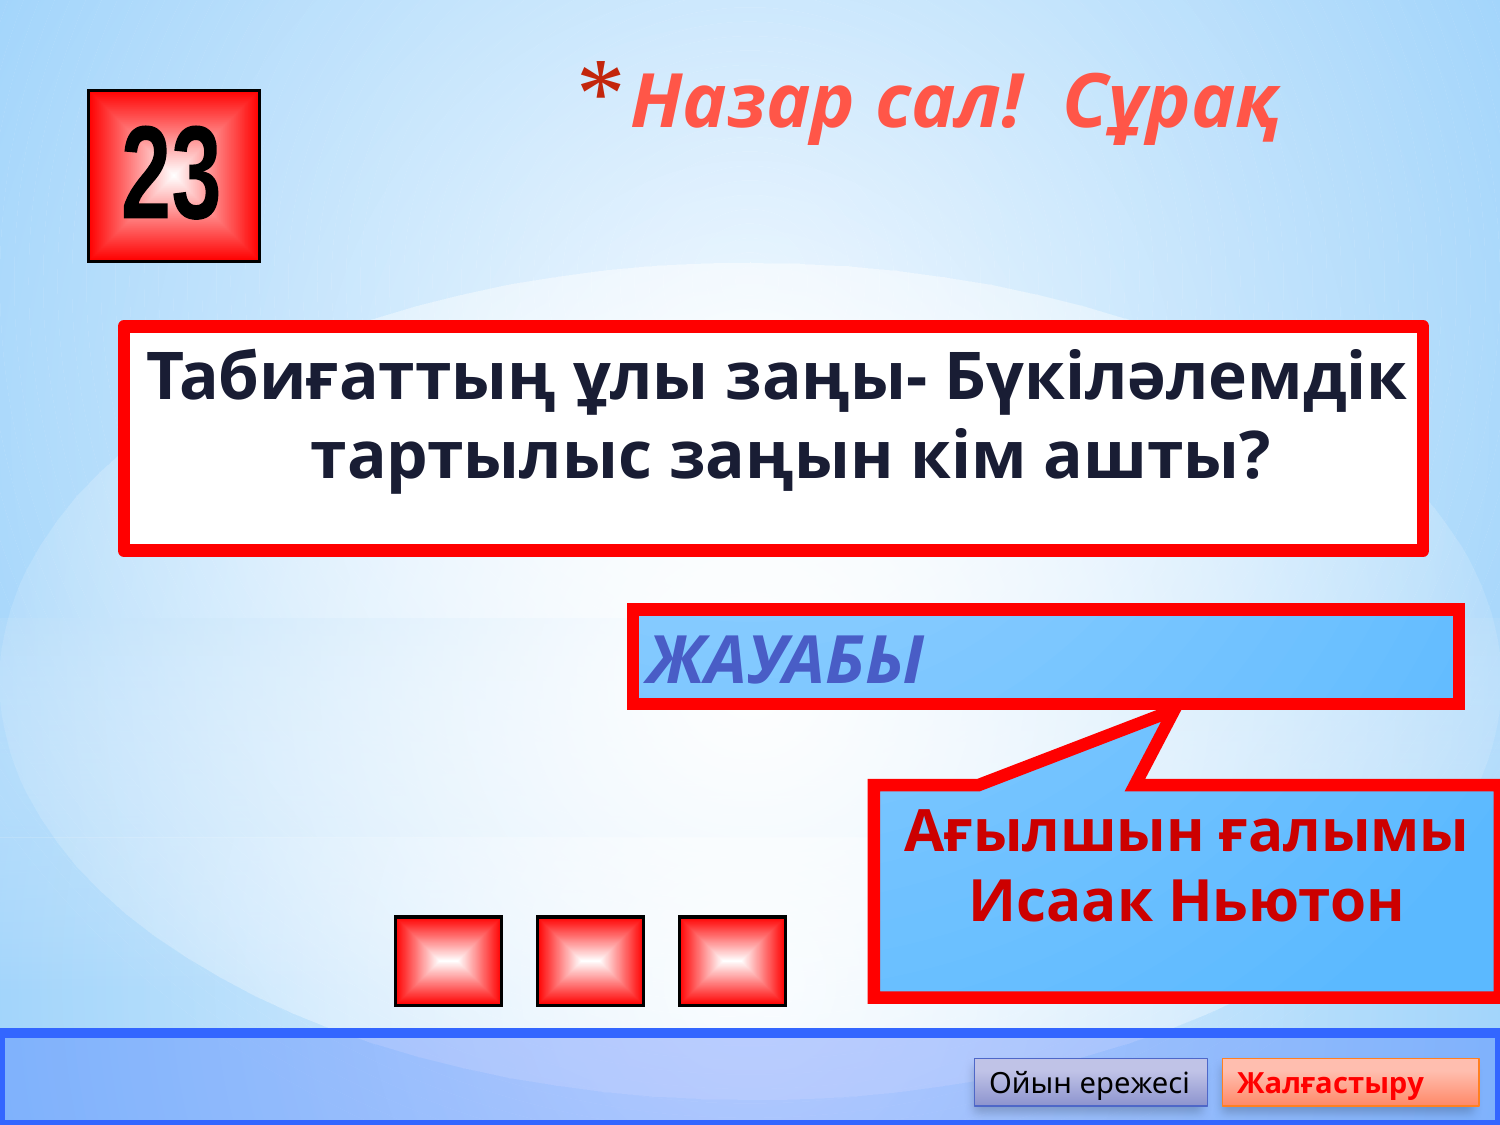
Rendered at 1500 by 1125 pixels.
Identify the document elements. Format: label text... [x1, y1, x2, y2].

title Назар сал! Сұрақ [360, 45, 1317, 185]
text_box [395, 916, 502, 1006]
text_box жауабы [632, 609, 1459, 704]
text_box [679, 916, 786, 1006]
text_box Жалғастыру [1222, 1058, 1480, 1107]
text_box Ойын ережесі [974, 1058, 1208, 1107]
text_box [88, 90, 260, 262]
list Табиғаттың ұлы заңы- Бүкіләлемдік тартылыс заңын кім ашты? [123, 325, 1424, 552]
text_box [0, 1033, 1500, 1125]
text_box Ағылшын ғалымы Исаак Ньютон [873, 709, 1500, 998]
text_box [537, 916, 644, 1006]
